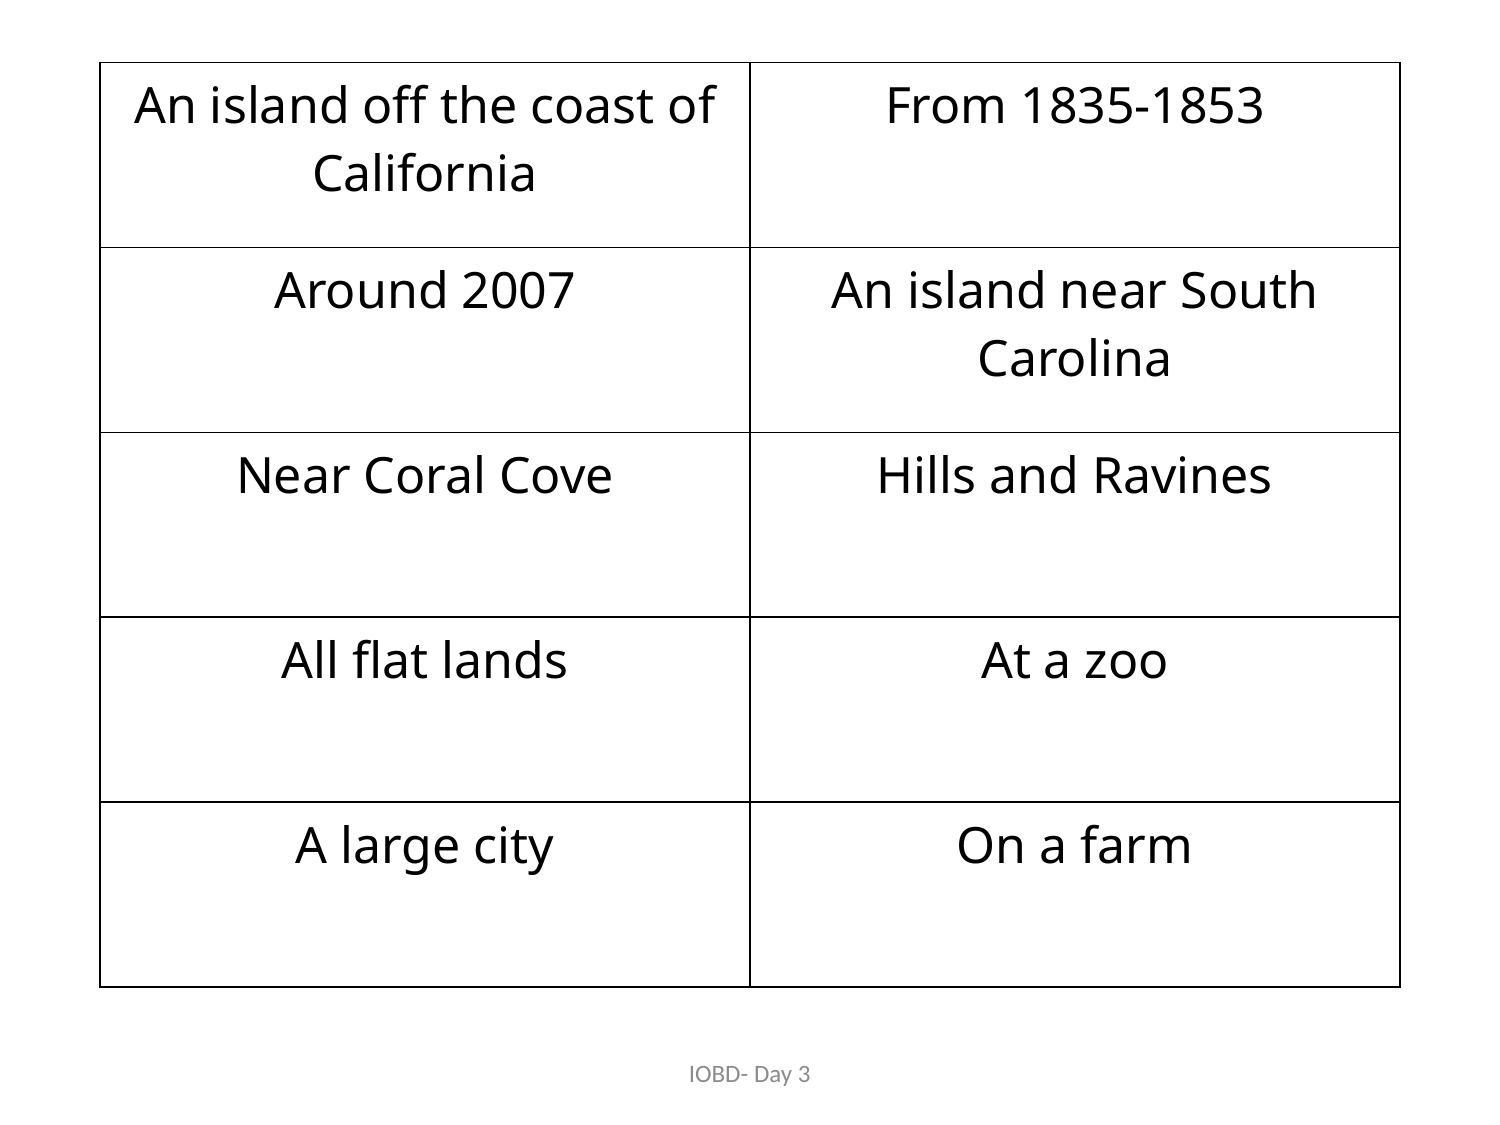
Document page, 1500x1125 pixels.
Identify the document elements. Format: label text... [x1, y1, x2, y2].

table_cell Around 2007 [101, 248, 749, 432]
table_header An island off the coast of California [101, 63, 749, 247]
table_cell Near Coral Cove [101, 433, 749, 616]
table_cell On a farm [751, 803, 1399, 986]
table_cell Hills and Ravines [751, 433, 1399, 616]
footer IOBD- Day 3 [512, 1042, 988, 1103]
table_cell At a zoo [751, 618, 1399, 801]
table_cell A large city [101, 803, 749, 986]
table_header From 1835-1853 [751, 63, 1399, 247]
table_cell All flat lands [101, 618, 749, 801]
table_cell An island near South Carolina [751, 248, 1399, 432]
